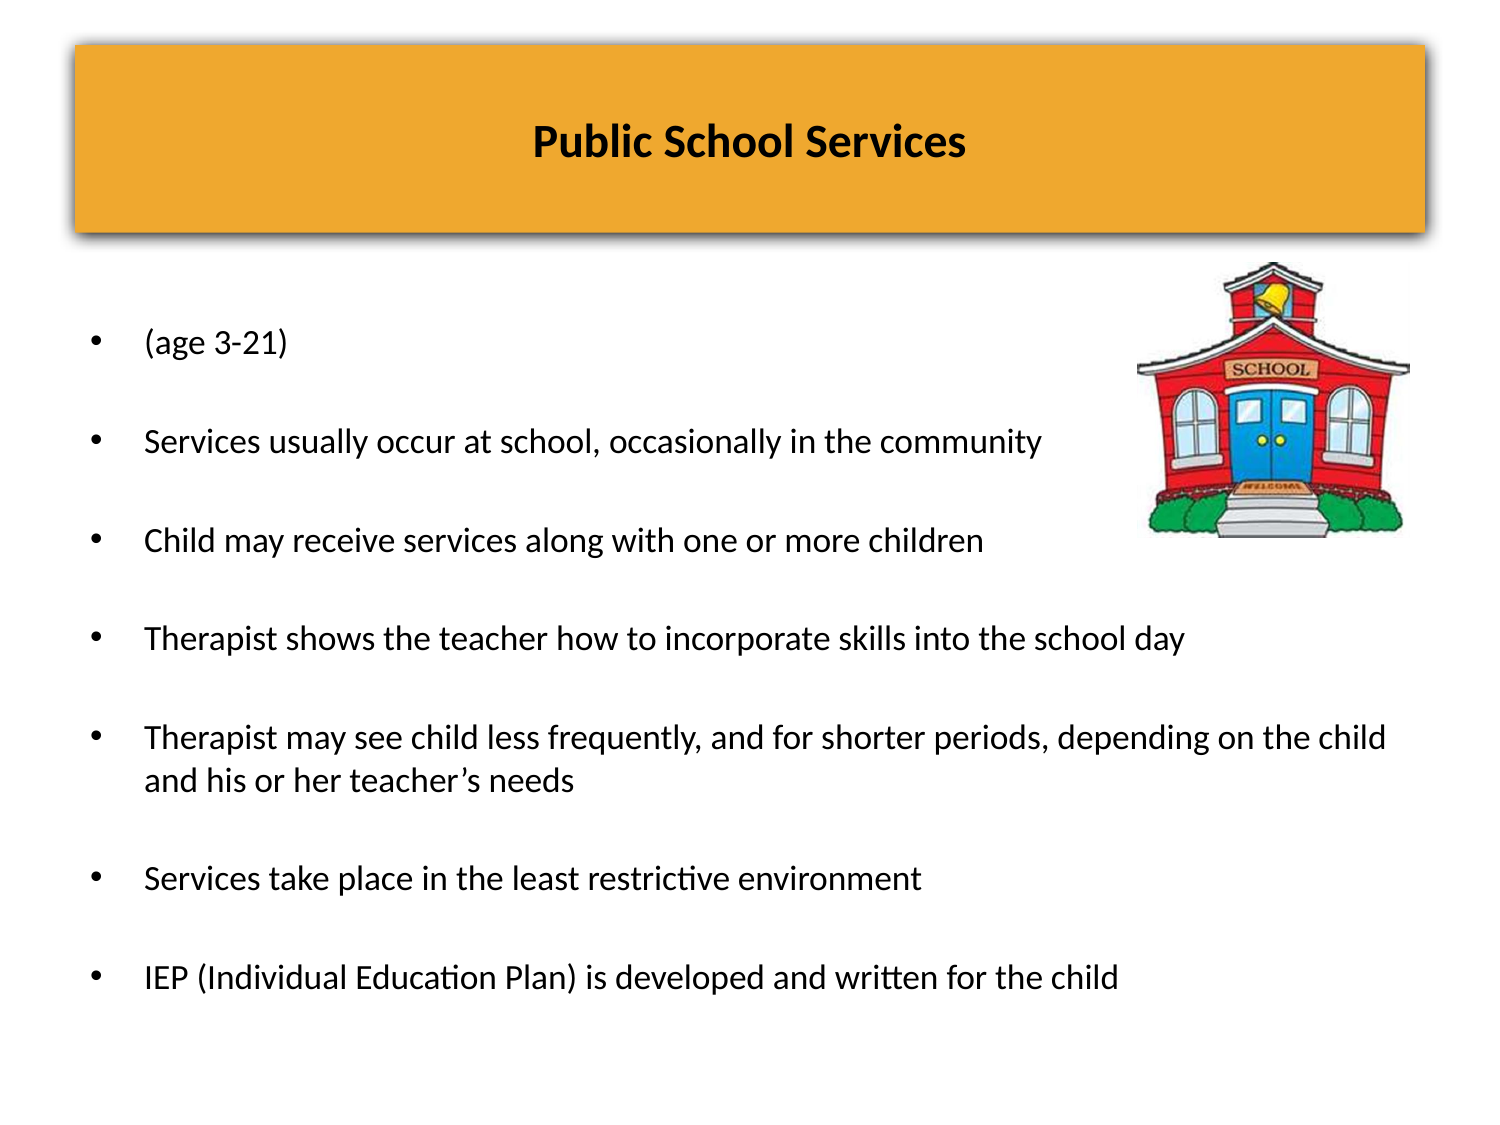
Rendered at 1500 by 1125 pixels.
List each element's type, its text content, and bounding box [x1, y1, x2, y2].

title Public School Services [75, 45, 1425, 233]
list (age 3-21) Services usually occur at school, occasionally in the community Child may receive services along with one or more children Therapist shows the teacher how to incorporate skills into the school day Therapist may see child less frequently, and for shorter periods, depending on the child and his or her teacher’s needs Services take place in the least restrictive environment IEP (Individual Education Plan) is developed and written for the child [75, 262, 1425, 1005]
picture [1137, 262, 1411, 538]
